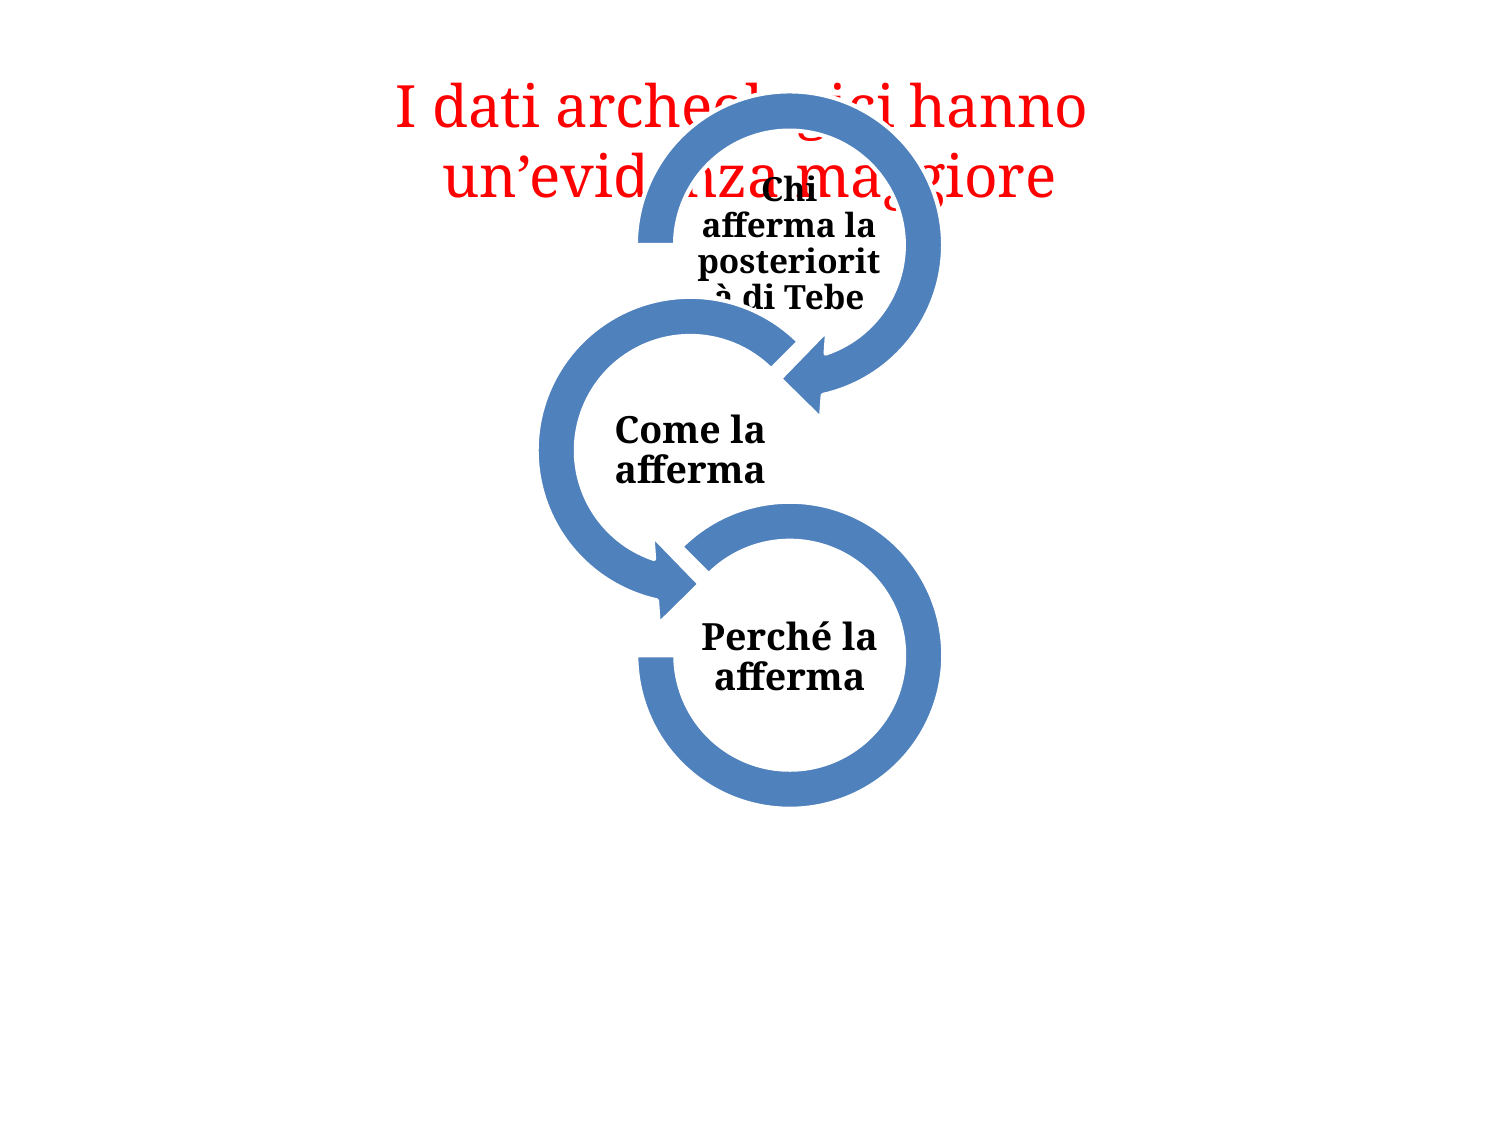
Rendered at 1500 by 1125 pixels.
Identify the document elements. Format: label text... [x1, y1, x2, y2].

title I dati archeologici hanno un’evidenza maggiore [75, 53, 1425, 224]
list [64, 66, 1416, 809]
